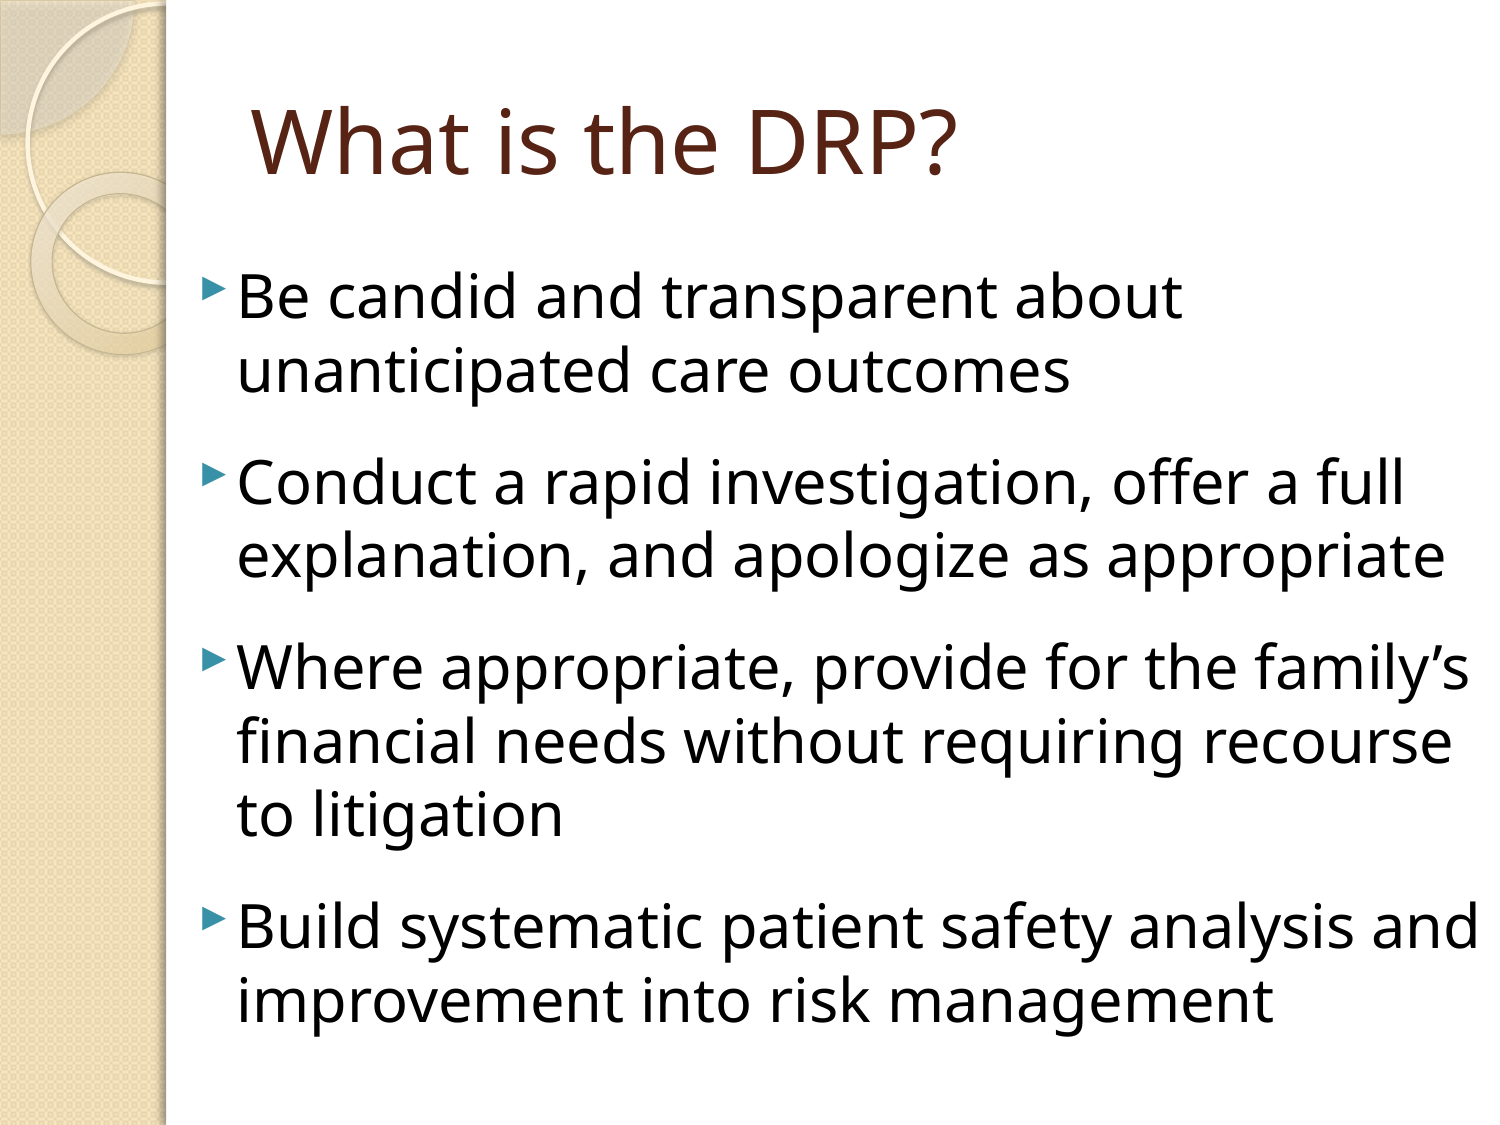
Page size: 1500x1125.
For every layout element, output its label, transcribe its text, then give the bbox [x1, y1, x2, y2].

list Be candid and transparent about unanticipated care outcomes Conduct a rapid investigation, offer a full explanation, and apologize as appropriate Where appropriate, provide for the family’s financial needs without requiring recourse to litigation Build systematic patient safety analysis and improvement into risk management [166, 249, 1500, 1059]
title What is the DRP? [235, 45, 1466, 233]
